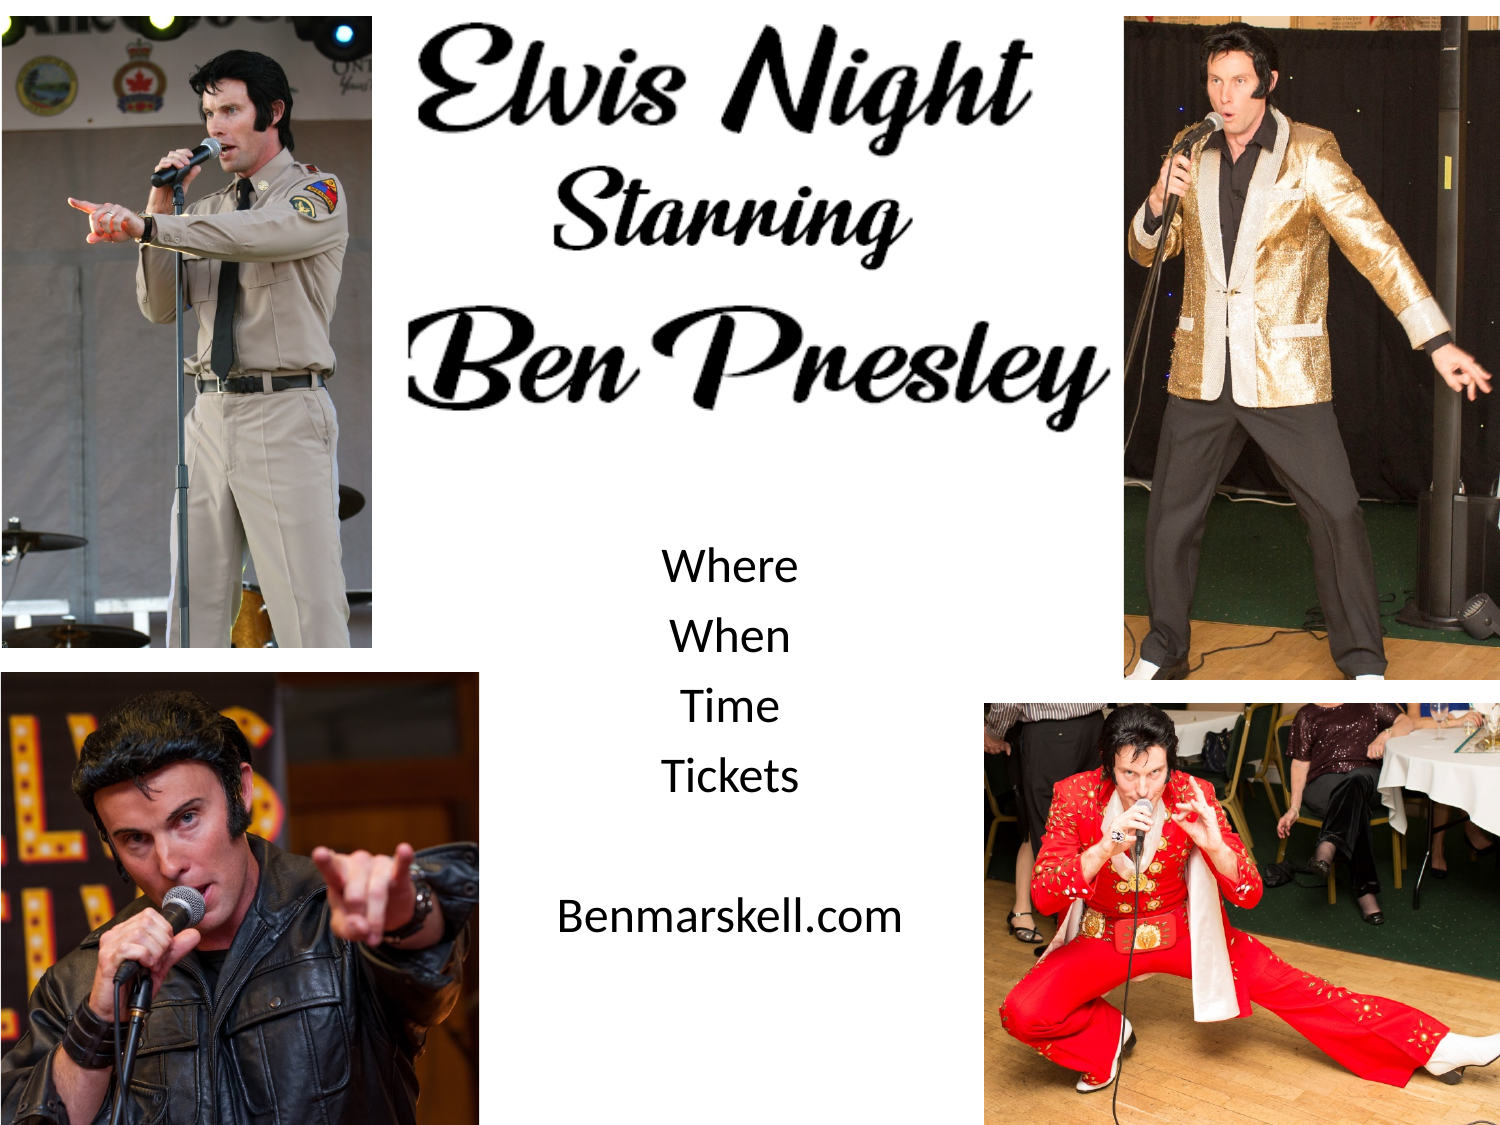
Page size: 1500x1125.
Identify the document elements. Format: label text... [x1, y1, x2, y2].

picture [984, 703, 1500, 1125]
picture [399, 0, 1500, 680]
picture [0, 672, 480, 1125]
subtitle Where When Time Tickets Benmarskell.com [169, 455, 1292, 952]
picture [1, 16, 373, 648]
